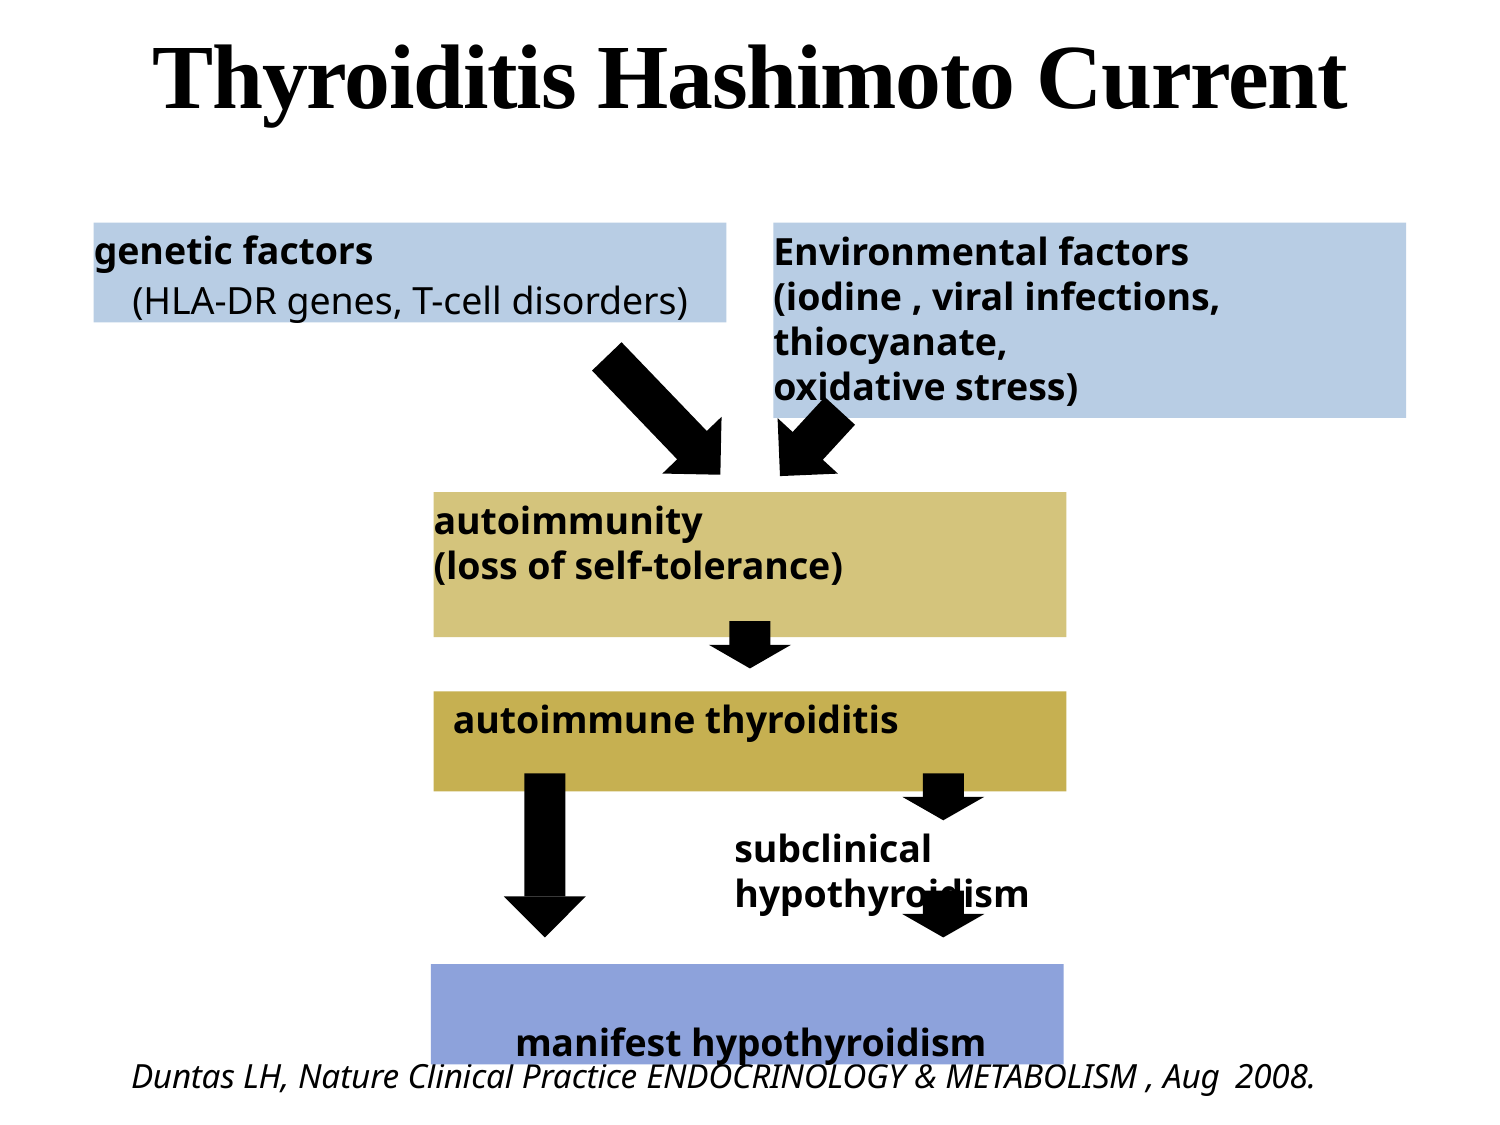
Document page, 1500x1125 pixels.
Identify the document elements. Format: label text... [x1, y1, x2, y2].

title Thyroiditis Hashimoto Current [152, 14, 1359, 239]
text_box autoimmune thyroiditis [433, 691, 1067, 792]
text_box [503, 773, 586, 938]
text_box autoimmunity (loss of self-tolerance) [433, 492, 1067, 638]
text_box [708, 621, 792, 669]
text_box [902, 773, 985, 821]
text_box [902, 890, 985, 938]
text_box Duntas LH, Nature Clinical Practice ENDOCRINOLOGY & METABOLISM , Aug 2008. [129, 1053, 1370, 1096]
text_box [777, 397, 856, 477]
text_box subclinical hypothyroidism [734, 823, 1223, 963]
text_box [592, 342, 722, 475]
text_box genetic factors (HLA-DR genes, T-cell disorders) [93, 222, 727, 323]
text_box Environmental factors (iodine , viral infections, thiocyanate, oxidative stress) [773, 225, 1407, 455]
text_box manifest hypothyroidism [430, 964, 1064, 1065]
